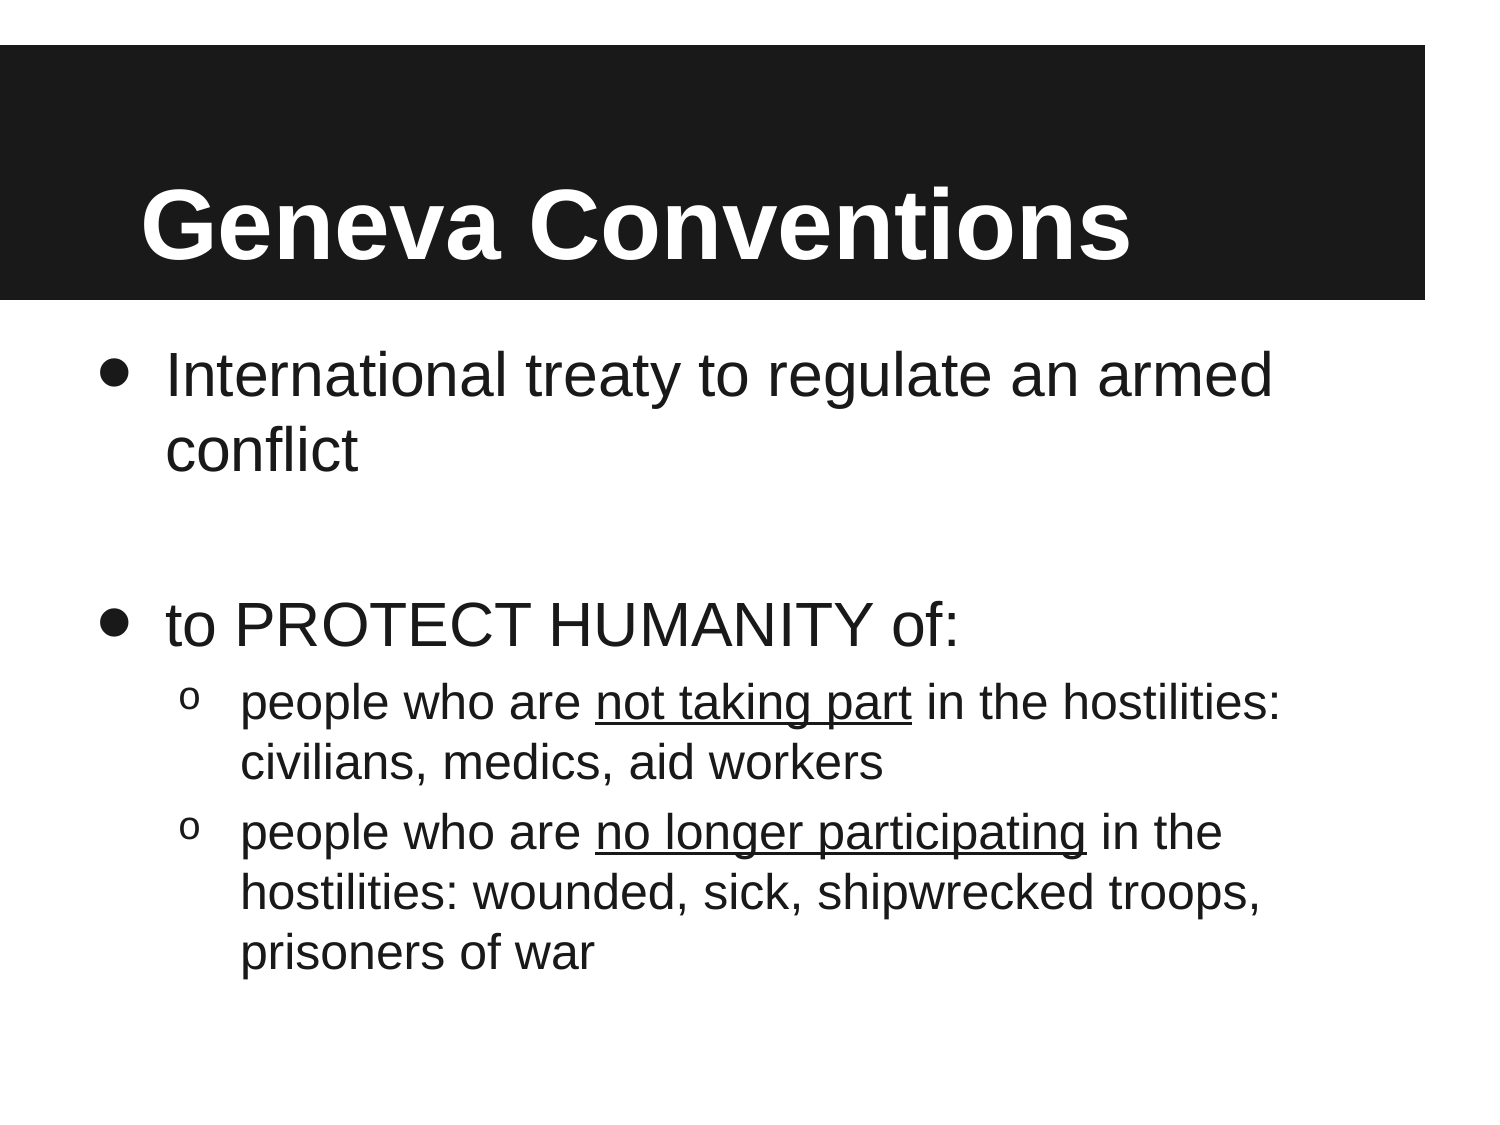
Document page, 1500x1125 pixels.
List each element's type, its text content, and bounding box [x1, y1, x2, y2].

list International treaty to regulate an armed conflict to PROTECT HUMANITY of: people who are not taking part in the hostilities: civilians, medics, aid workers people who are no longer participating in the hostilities: wounded, sick, shipwrecked troops, prisoners of war [75, 319, 1425, 1082]
title Geneva Conventions [75, 76, 1425, 295]
